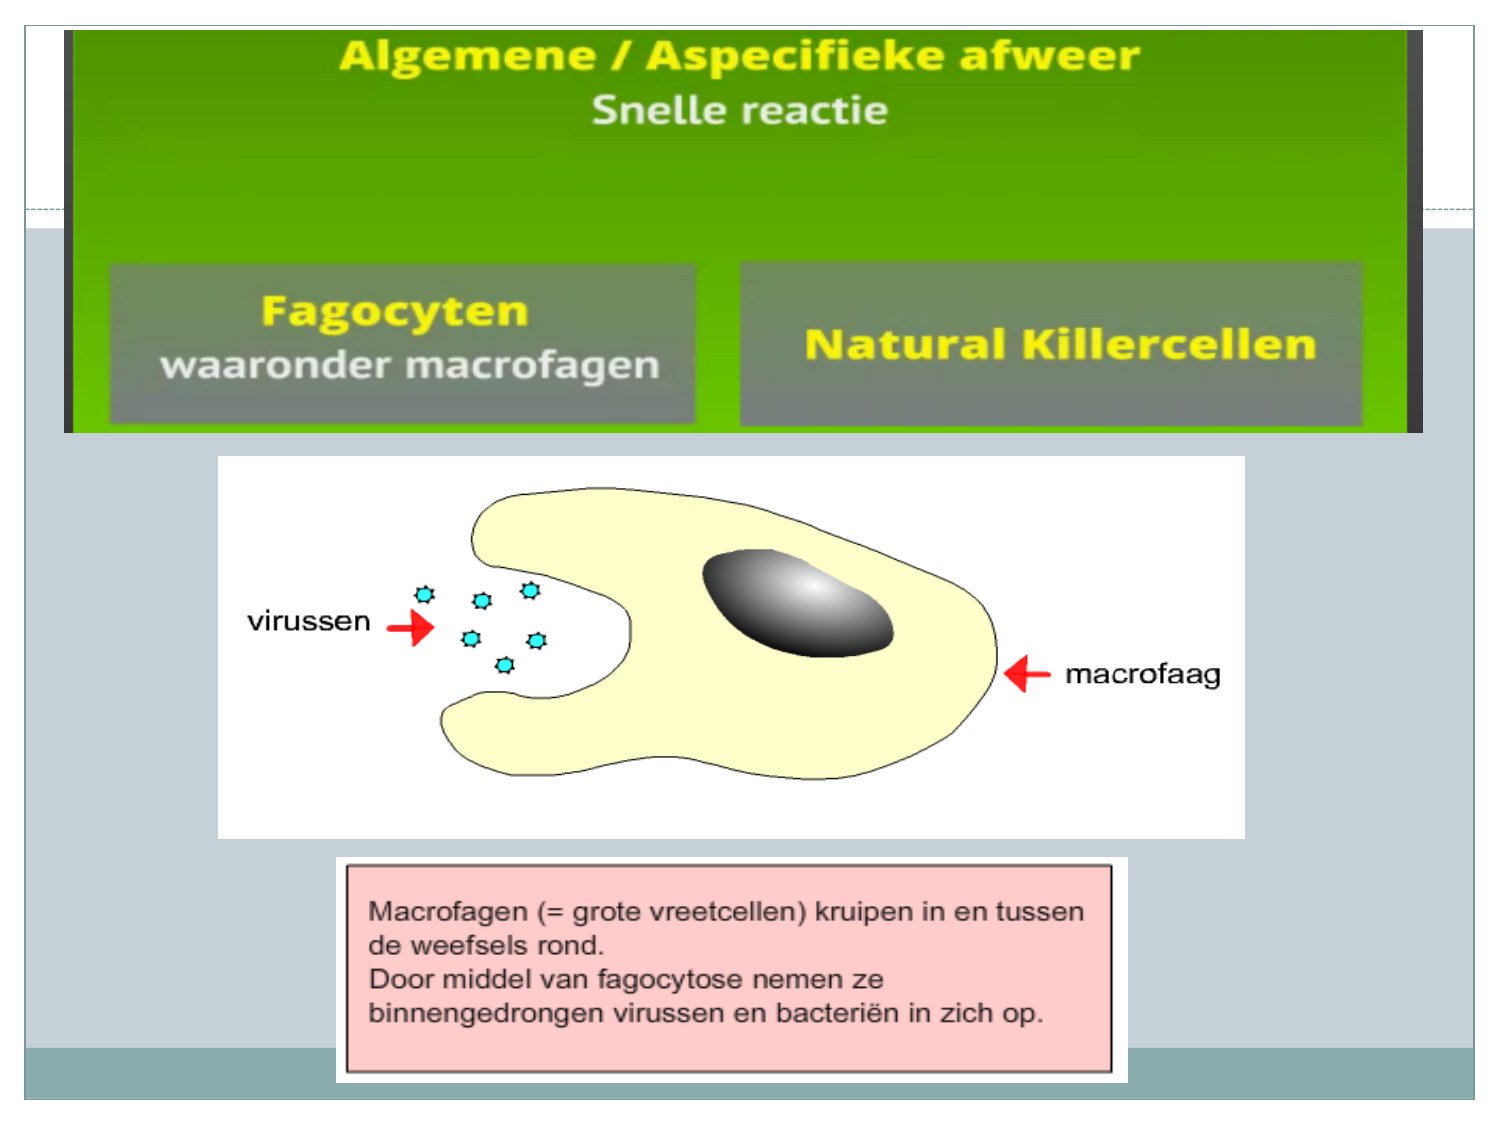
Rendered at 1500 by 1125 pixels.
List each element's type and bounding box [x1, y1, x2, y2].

picture [218, 455, 1246, 840]
list [64, 30, 1423, 433]
picture [336, 857, 1129, 1083]
